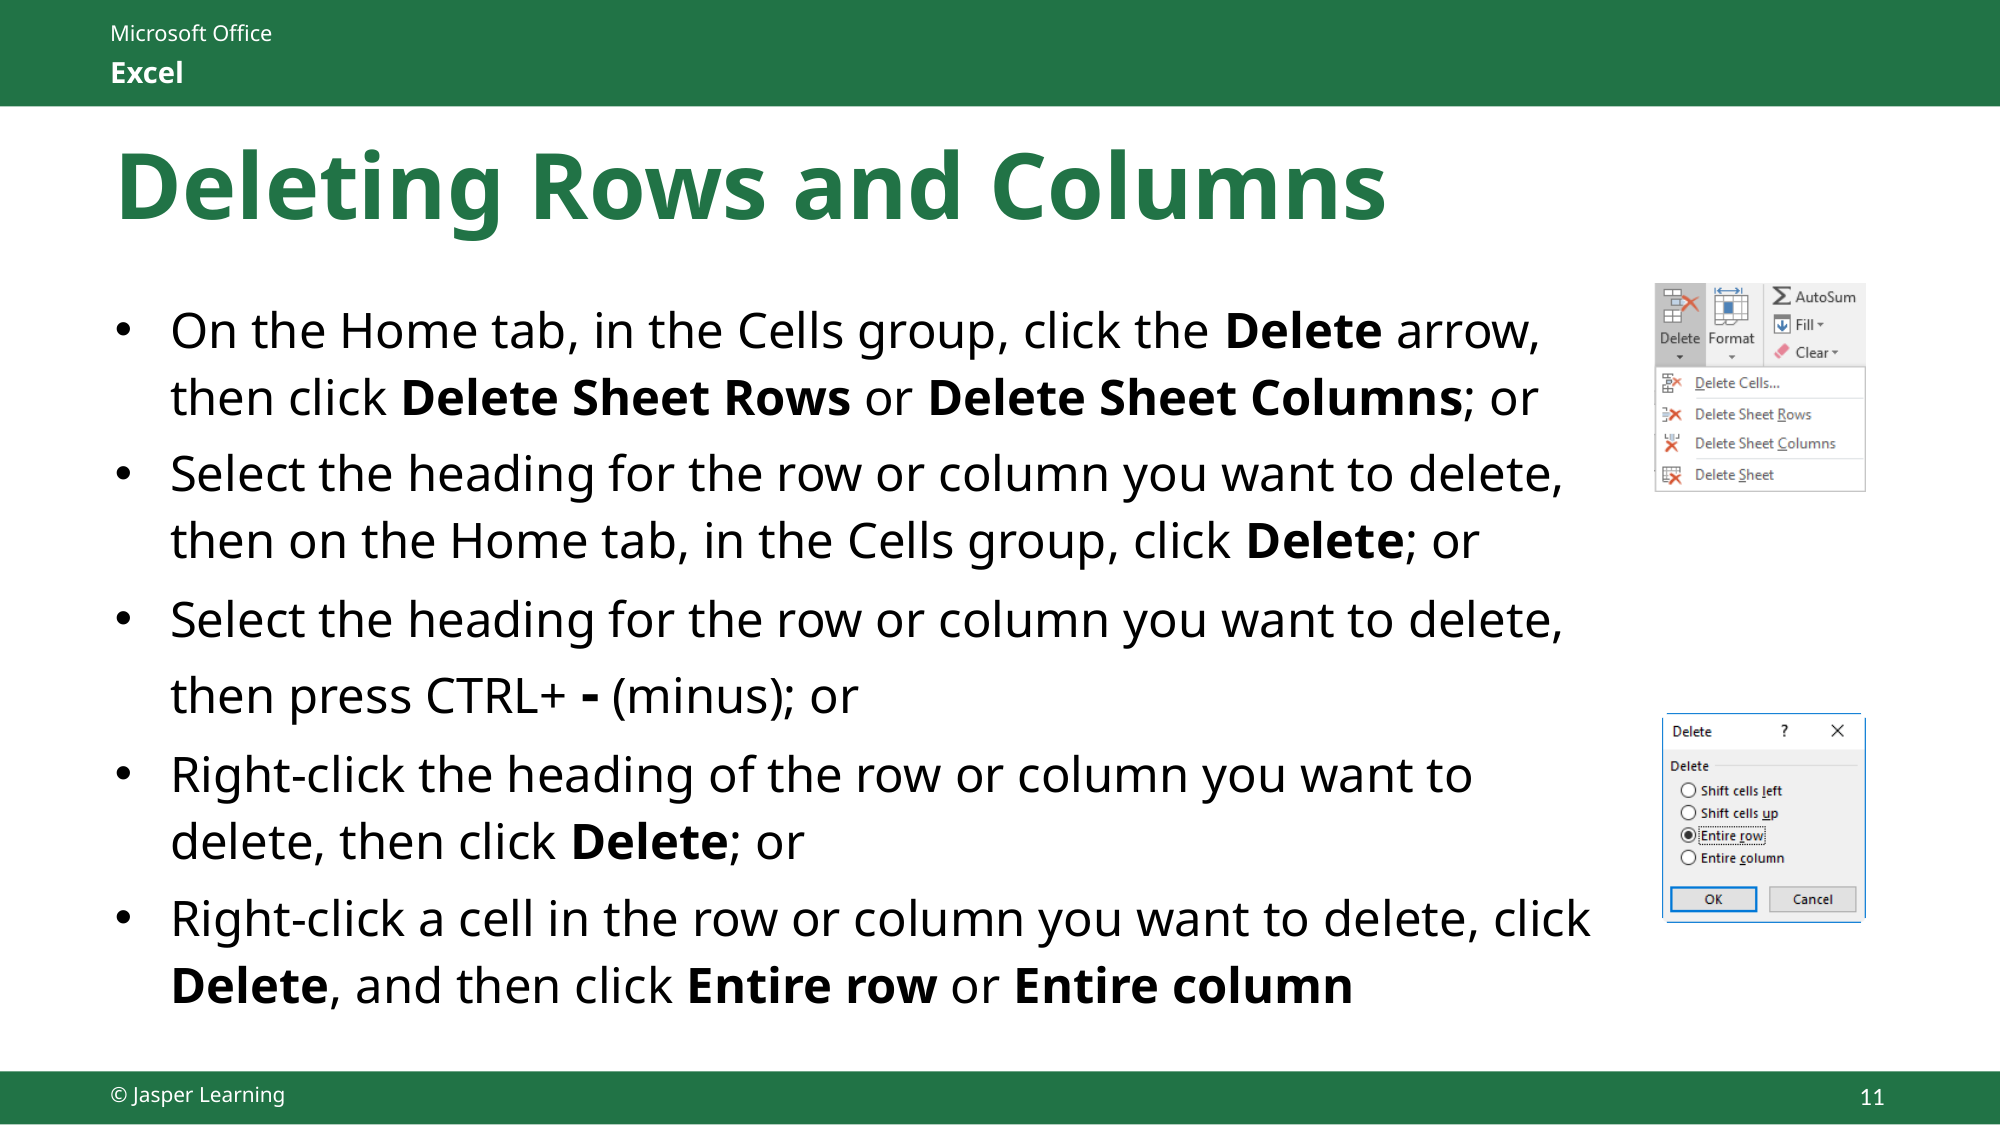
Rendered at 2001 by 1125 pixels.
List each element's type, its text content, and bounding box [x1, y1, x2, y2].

picture [1662, 713, 1866, 923]
slide_number 11 [1433, 1065, 1900, 1125]
picture [1653, 283, 1866, 493]
list On the Home tab, in the Cells group, click the Delete arrow, then click Delete Sheet Rows or Delete Sheet Columns; or Select the heading for the row or column you want to delete, then on the Home tab, in the Cells group, click Delete; or Select the heading for the row or column you want to delete, then press CTRL+ - (minus); or Right-click the heading of the row or column you want to delete, then click Delete; or Right-click a cell in the row or column you want to delete, click Delete, and then click Entire row or Entire column [99, 283, 1616, 1026]
footer © Jasper Learning [95, 1065, 729, 1125]
title Deleting Rows and Columns [99, 118, 1866, 248]
